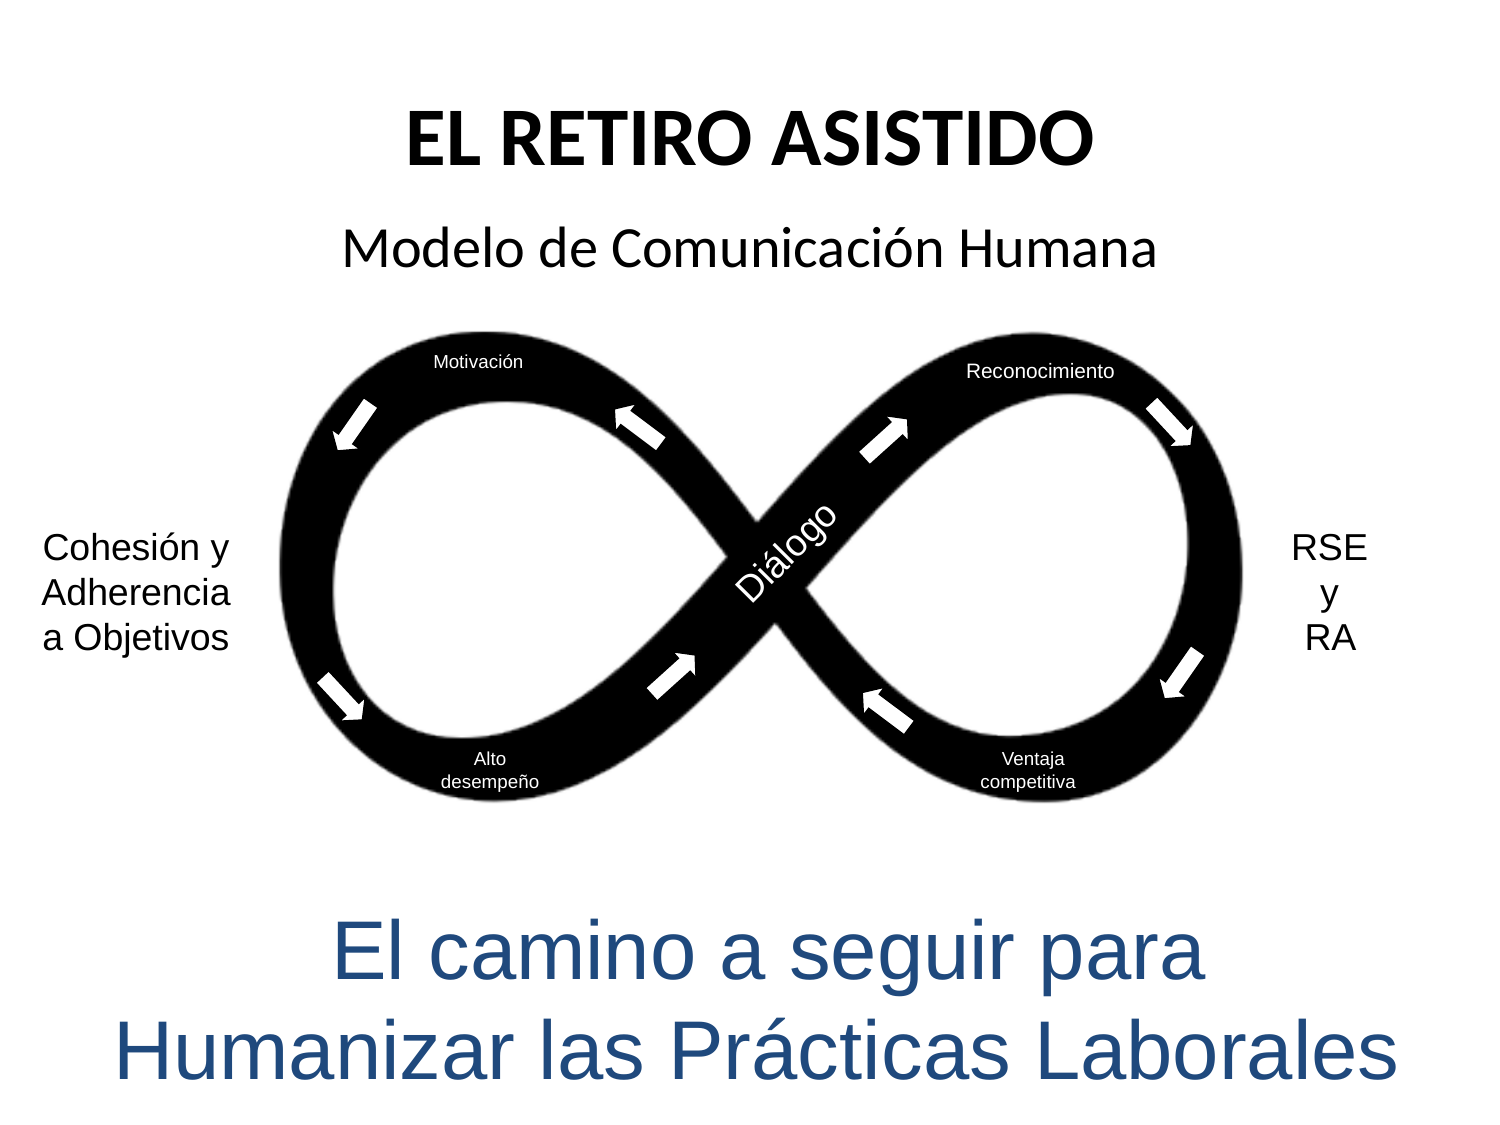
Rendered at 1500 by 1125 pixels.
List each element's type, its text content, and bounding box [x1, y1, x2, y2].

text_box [0, 266, 1471, 882]
text_box EL RETIRO ASISTIDO [275, 75, 1225, 190]
text_box El camino a seguir para Humanizar las Prácticas Laborales [81, 902, 1432, 1090]
title Modelo de Comunicación Humana [74, 174, 1426, 265]
